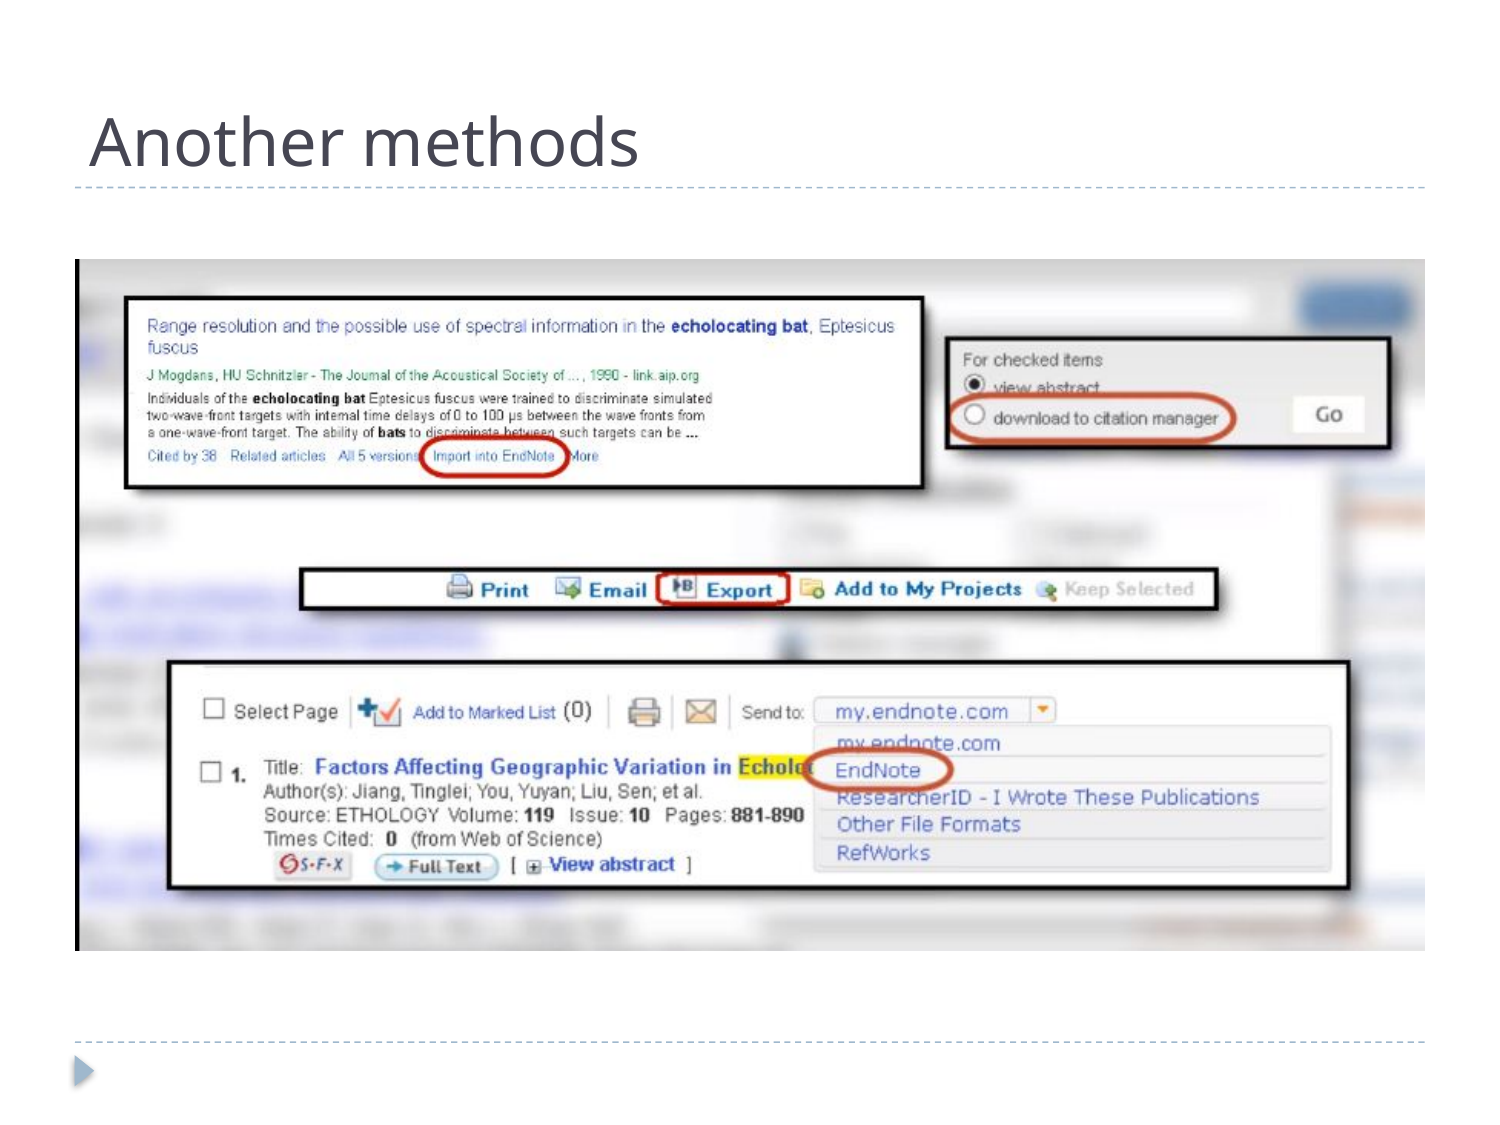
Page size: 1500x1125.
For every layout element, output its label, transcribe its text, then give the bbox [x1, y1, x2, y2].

title Another methods [75, 24, 1425, 188]
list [74, 259, 1426, 951]
